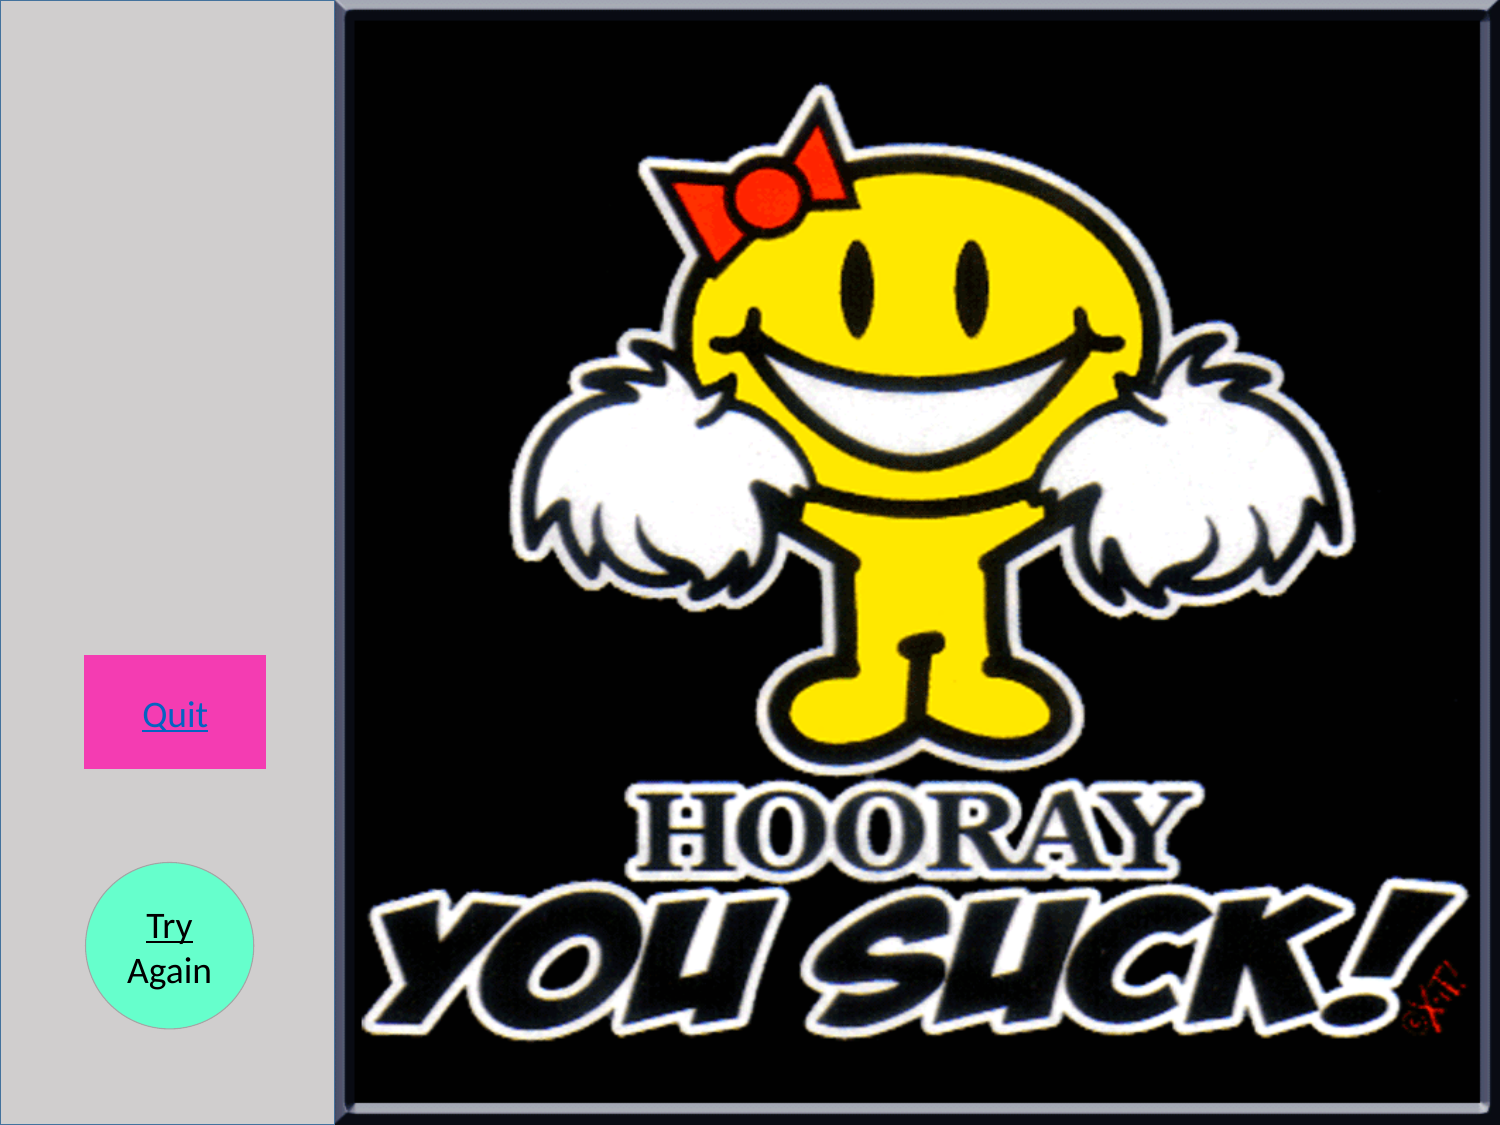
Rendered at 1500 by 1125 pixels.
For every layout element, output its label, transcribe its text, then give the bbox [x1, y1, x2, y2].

text_box Try Again [84, 861, 255, 1030]
text_box Quit [84, 655, 266, 769]
picture [334, 0, 1500, 1125]
text_box [0, 0, 334, 1125]
